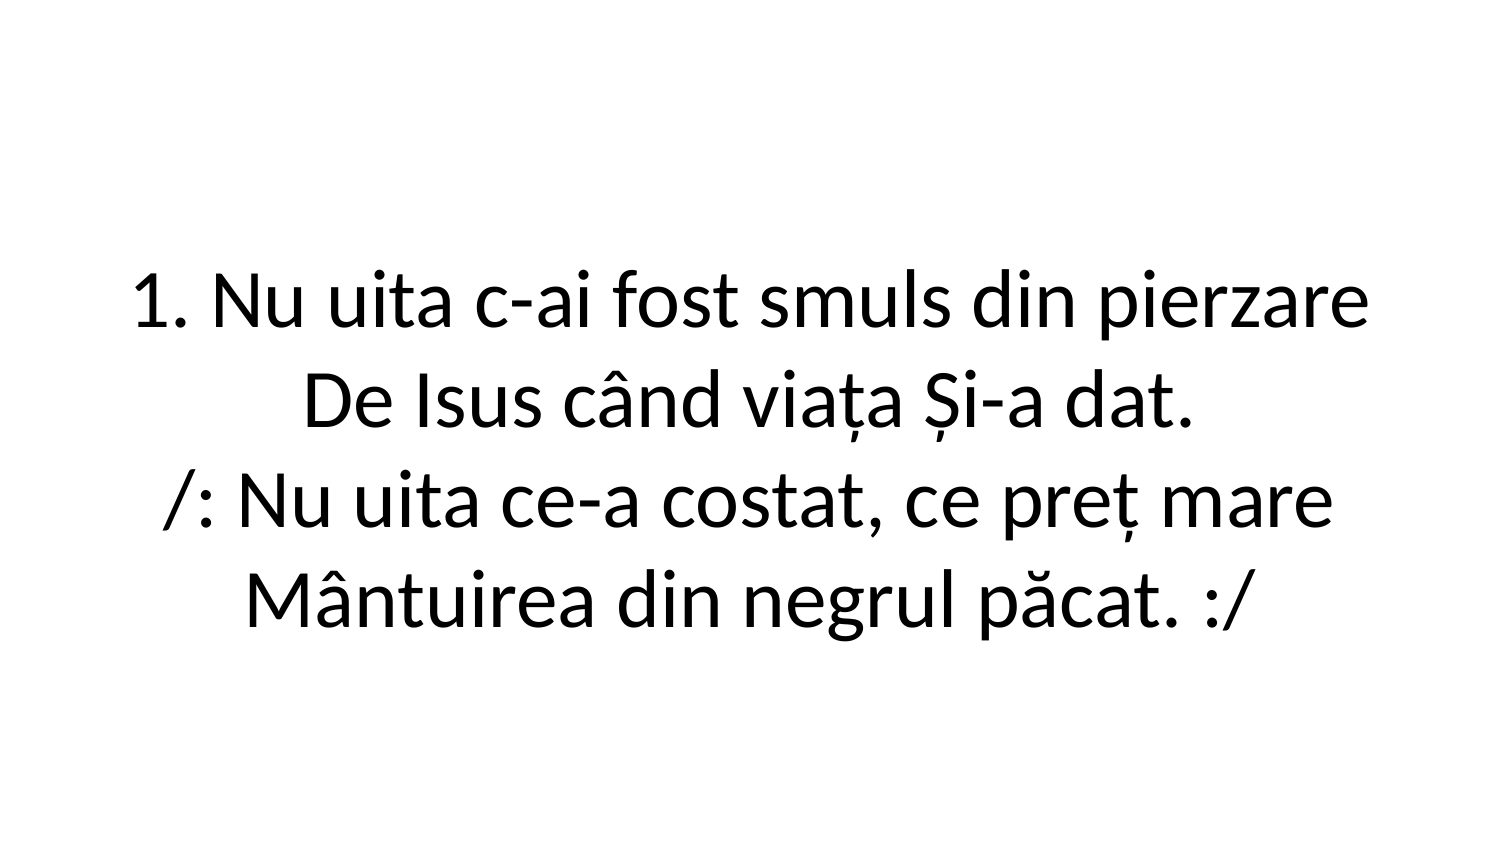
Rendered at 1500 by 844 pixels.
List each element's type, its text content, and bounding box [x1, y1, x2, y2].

text_box 1. Nu uita c-ai fost smuls din pierzare De Isus când viața Și-a dat. /: Nu uita ce-a costat, ce preț mare Mântuirea din negrul păcat. :/ [113, 192, 1387, 652]
